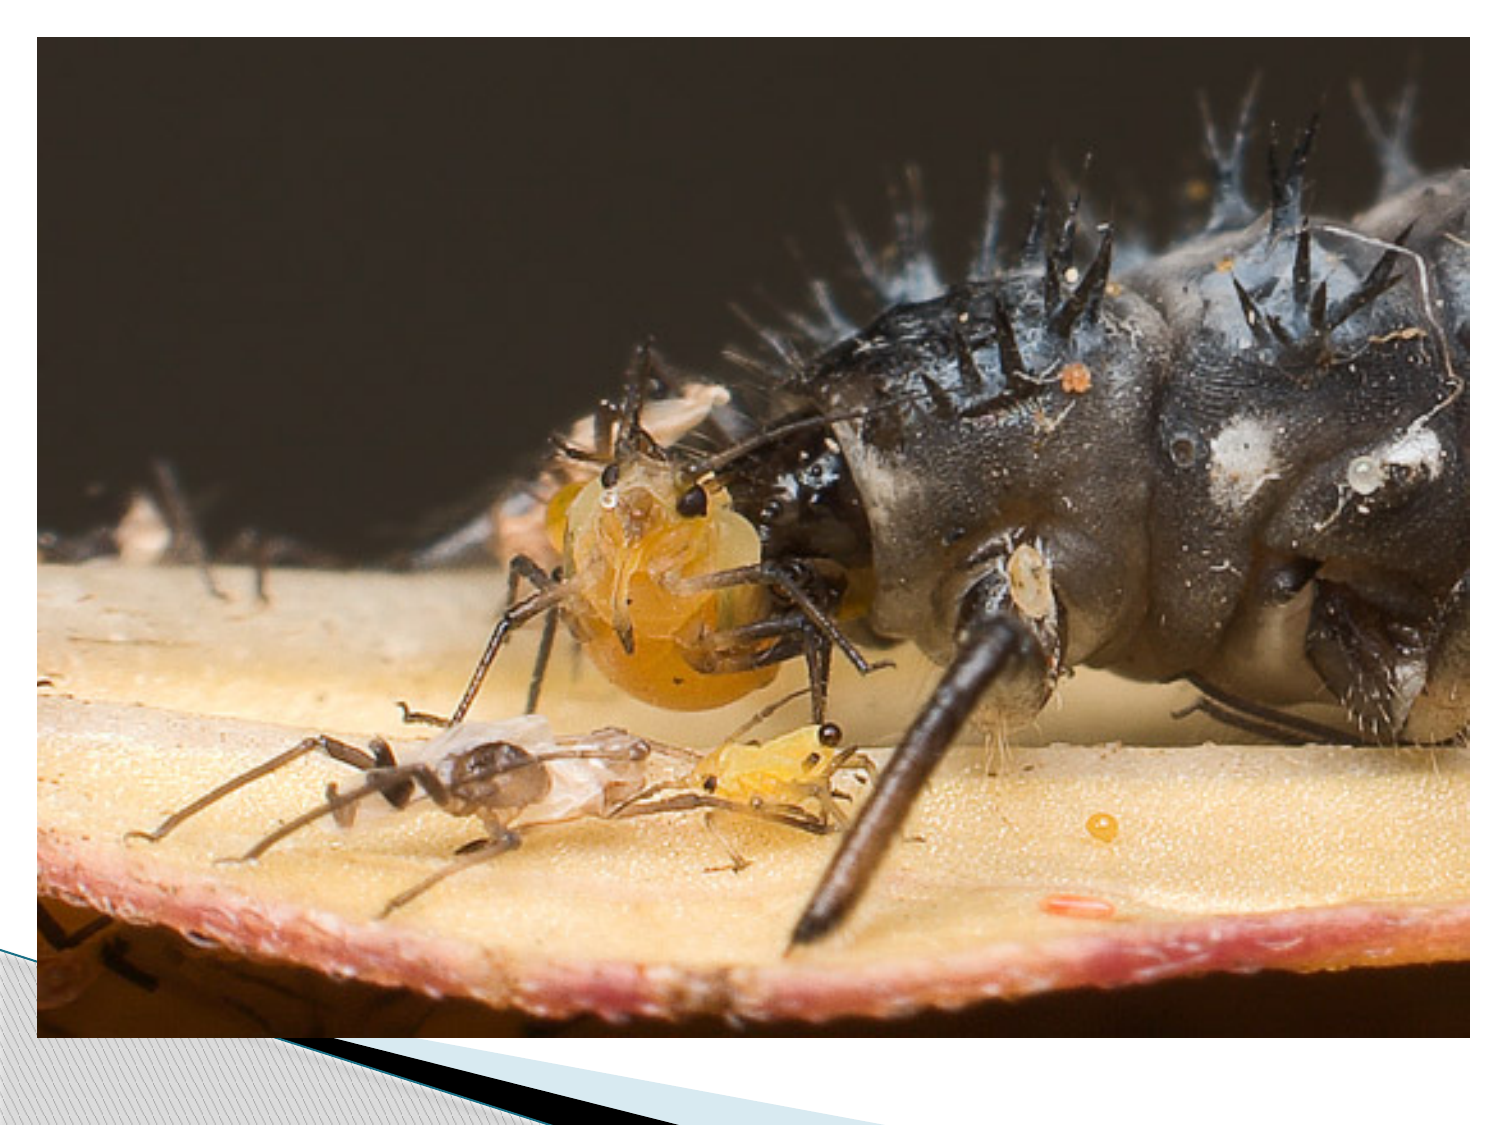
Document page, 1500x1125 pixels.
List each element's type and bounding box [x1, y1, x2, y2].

list [37, 37, 1470, 1038]
